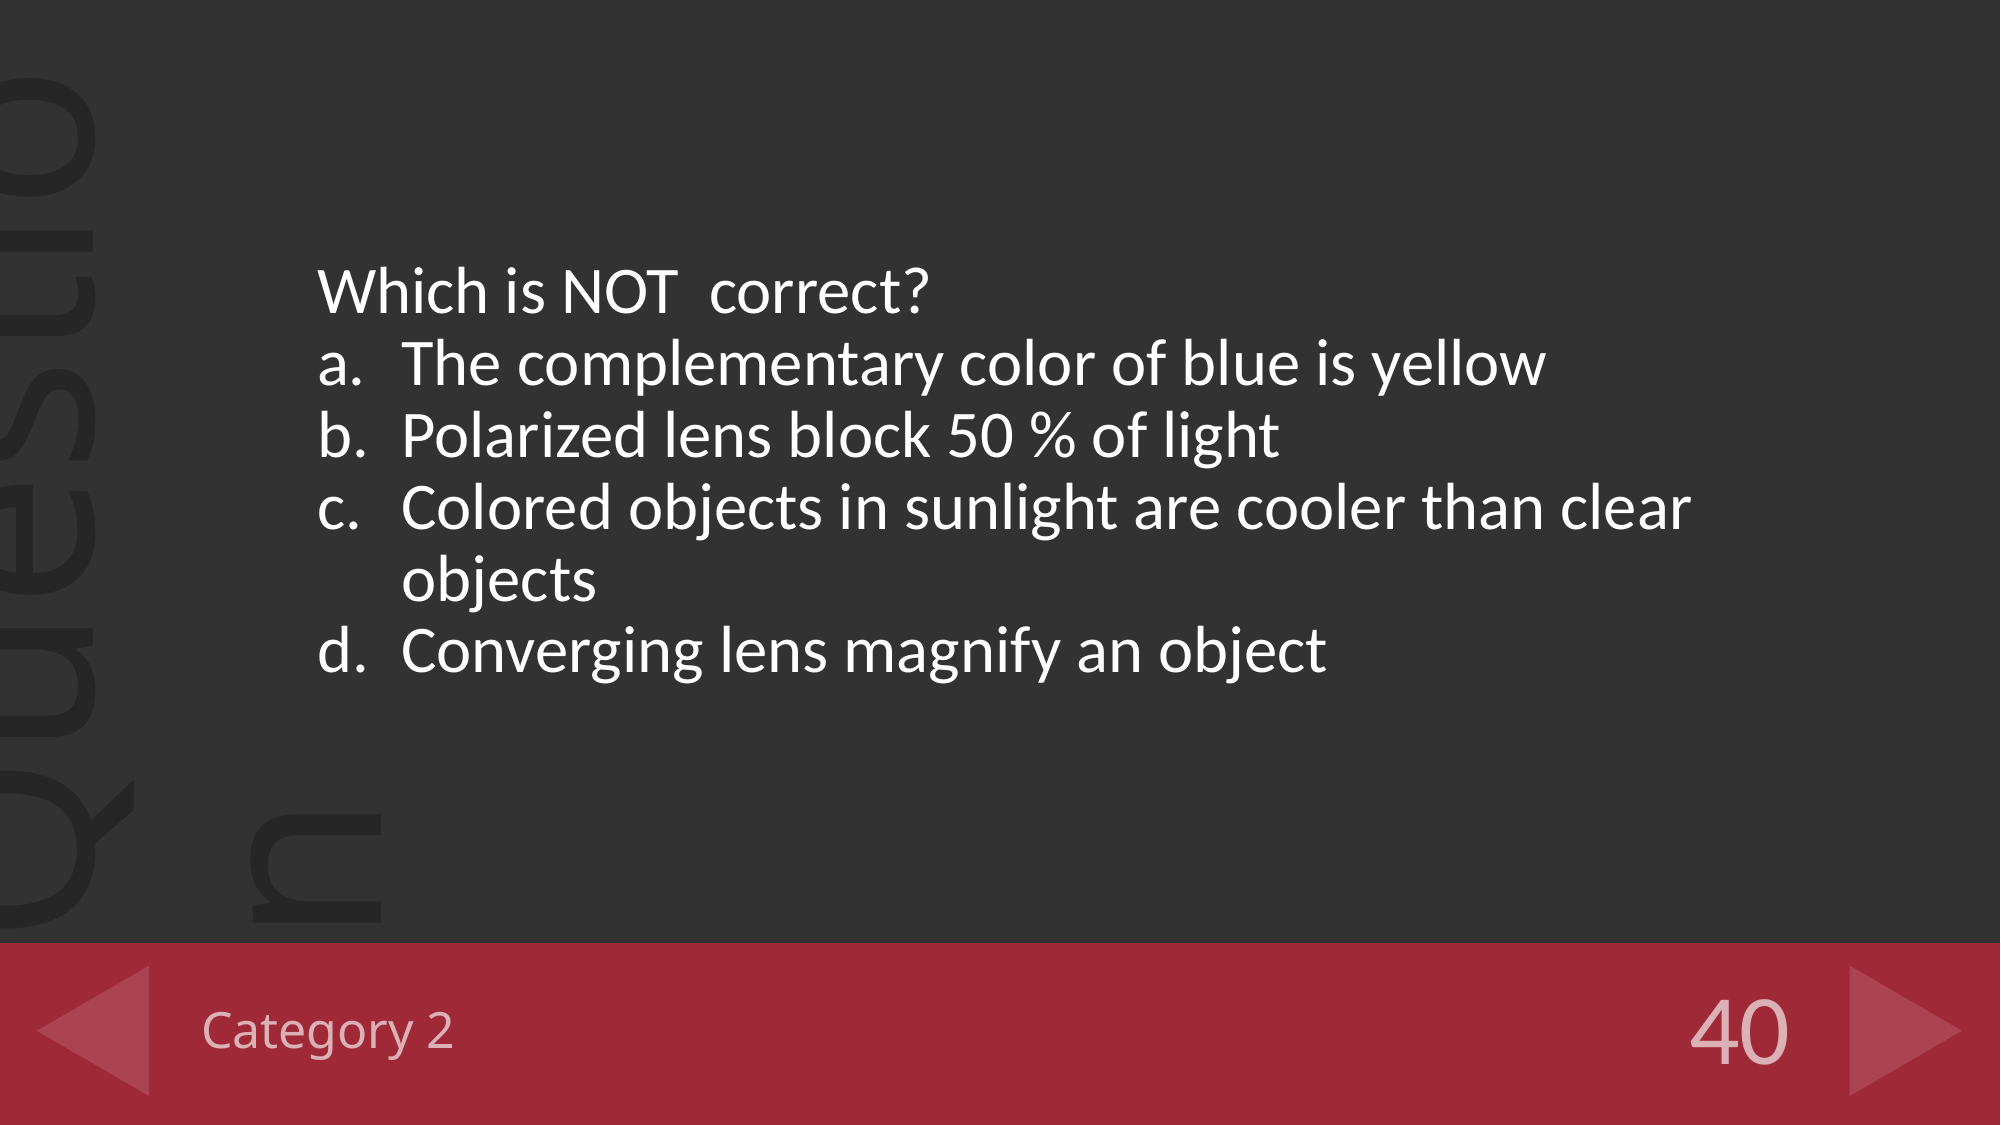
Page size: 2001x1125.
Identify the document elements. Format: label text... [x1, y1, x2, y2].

list 40 [1494, 967, 1806, 1097]
title Category 2 [185, 967, 1494, 1097]
list Which is NOT correct? The complementary color of blue is yellow Polarized lens block 50 % of light Colored objects in sunlight are cooler than clear objects Converging lens magnify an object [302, 307, 1760, 636]
